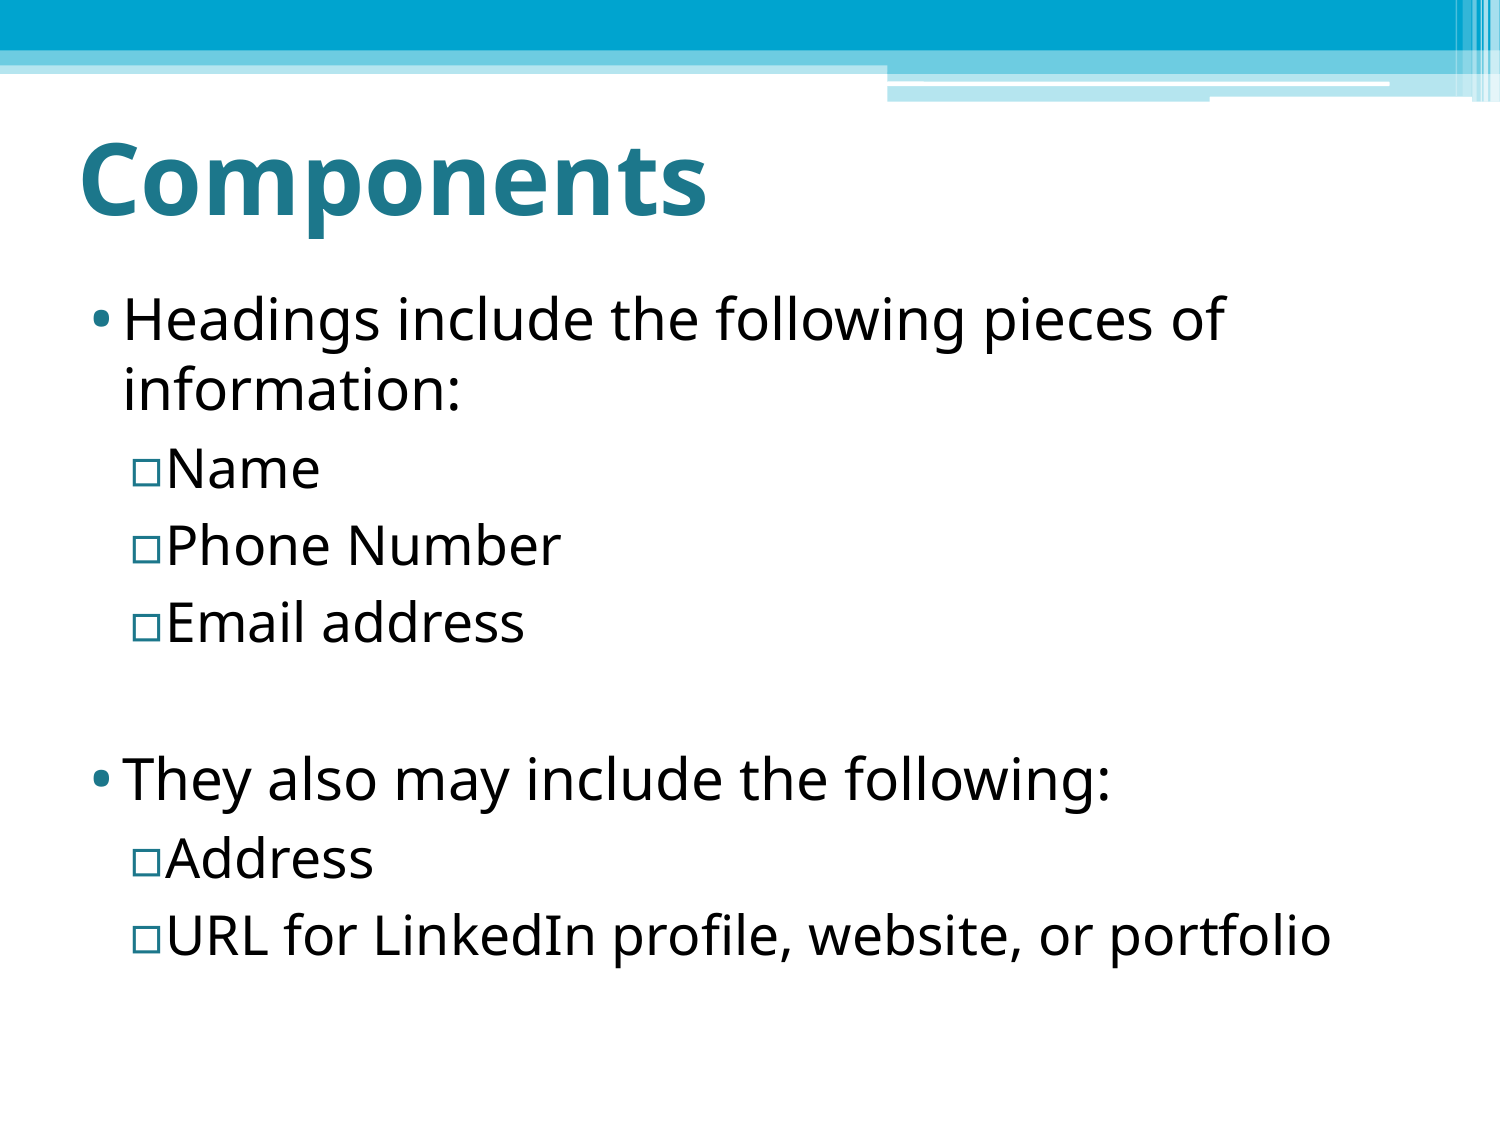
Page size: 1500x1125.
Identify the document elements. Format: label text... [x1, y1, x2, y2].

list Headings include the following pieces of information: Name Phone Number Email address They also may include the following: Address URL for LinkedIn profile, website, or portfolio [62, 275, 1438, 1063]
title Components [62, 87, 975, 263]
